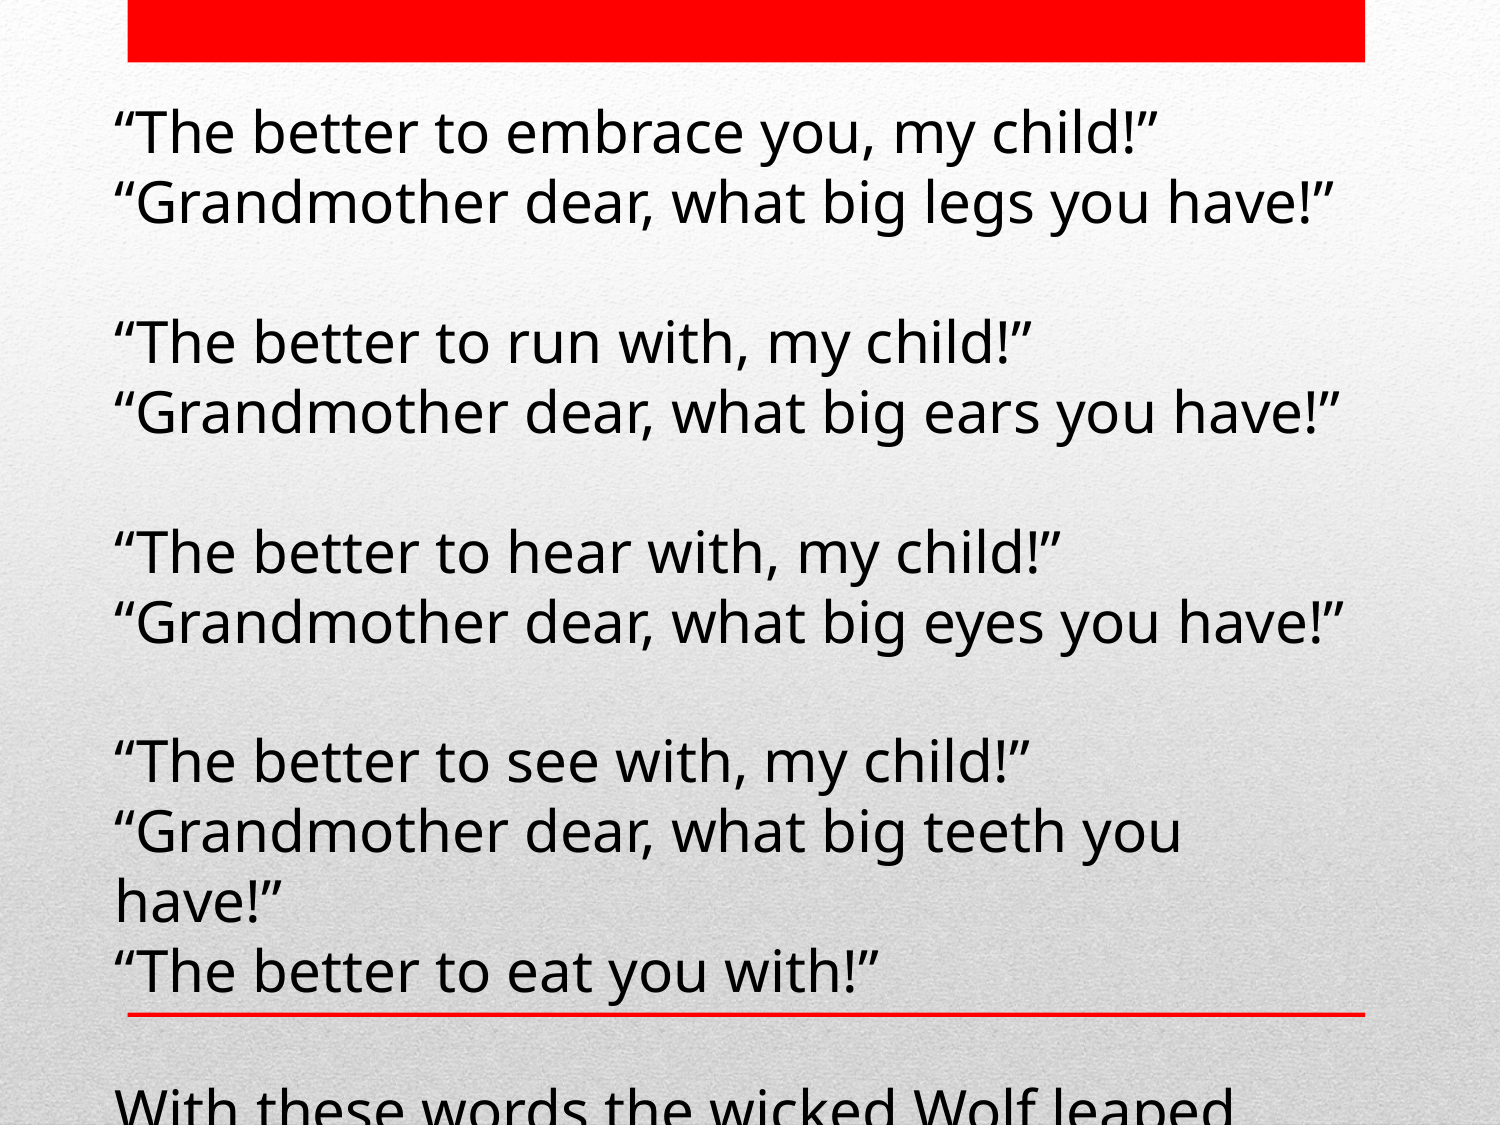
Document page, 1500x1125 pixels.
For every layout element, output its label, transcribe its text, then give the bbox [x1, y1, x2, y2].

text_box “The better to embrace you, my child!” “Grandmother dear, what big legs you have!” “The better to run with, my child!” “Grandmother dear, what big ears you have!” “The better to hear with, my child!” “Grandmother dear, what big eyes you have!” “The better to see with, my child!” “Grandmother dear, what big teeth you have!” “The better to eat you with!” With these words the wicked Wolf leaped upon Little Red Riding Hood and gobbled her up. THE END [99, 87, 1363, 1125]
